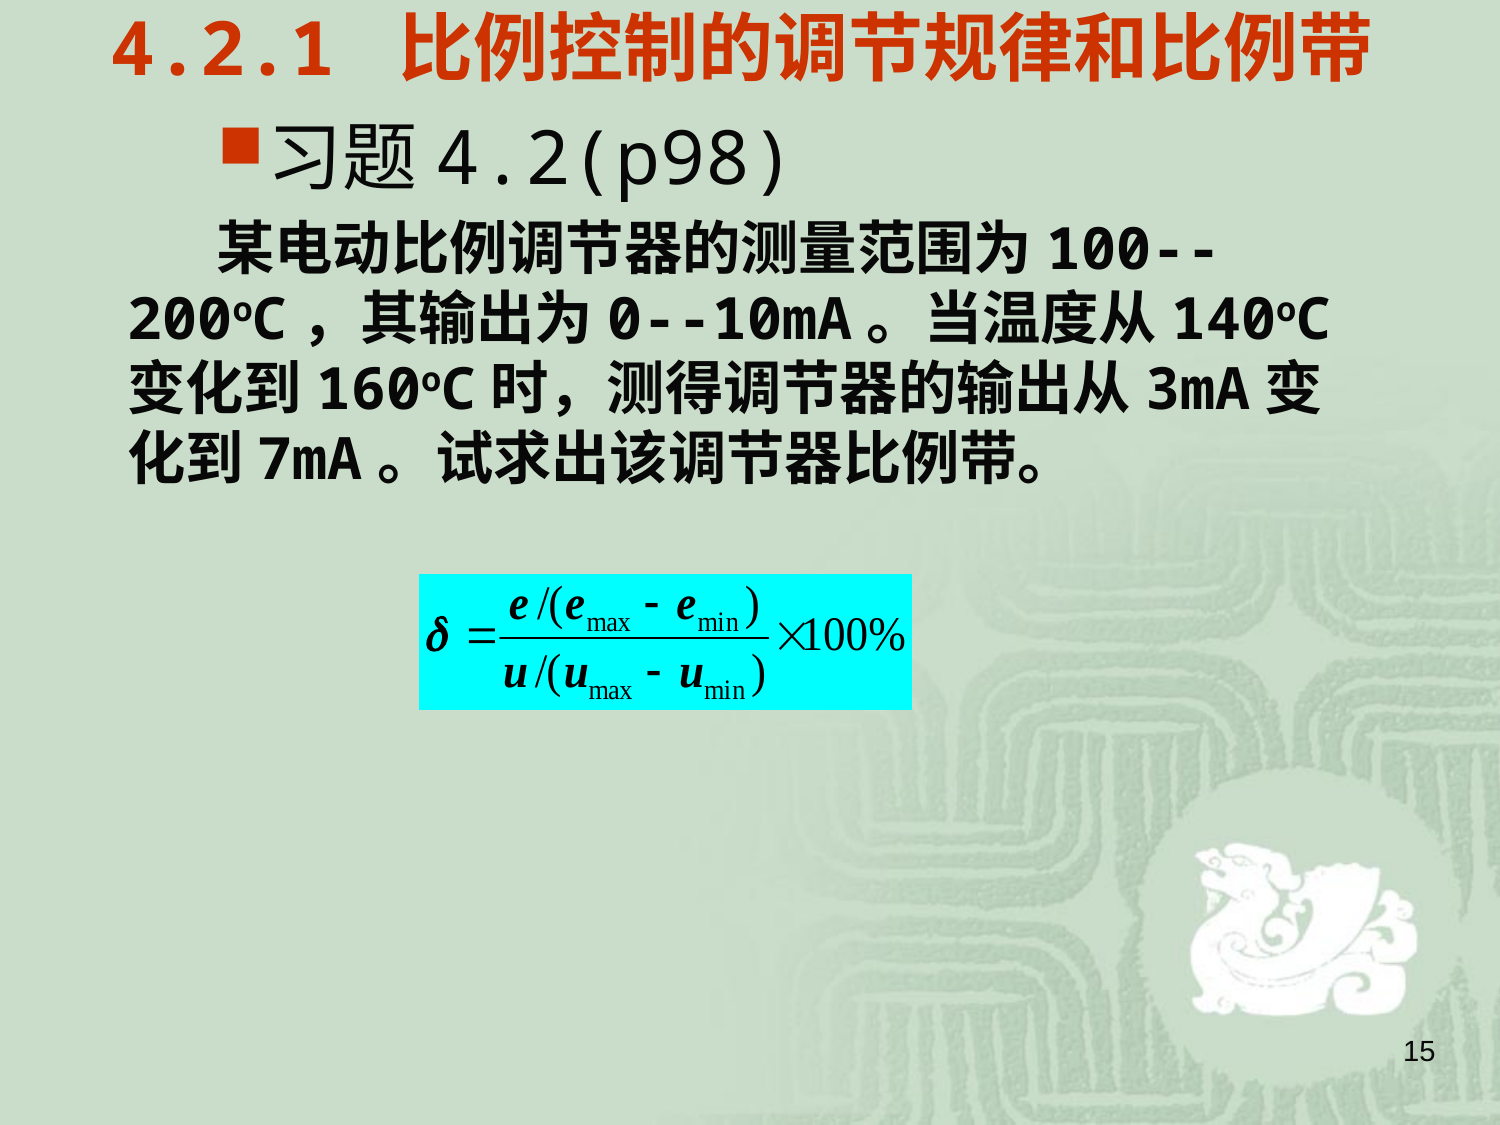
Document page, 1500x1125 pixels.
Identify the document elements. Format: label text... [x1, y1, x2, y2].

picture [0, 0, 1500, 1125]
title 4.2.1 比例控制的调节规律和比例带 [41, 0, 1443, 91]
list 习题4.2(p98) 某电动比例调节器的测量范围为100--200oC，其输出为0--10mA。当温度从140oC变化到160oC时，测得调节器的输出从3mA变化到7mA。试求出该调节器比例带。 [112, 101, 1388, 1000]
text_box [419, 573, 913, 711]
slide_number 15 [1074, 1024, 1451, 1103]
